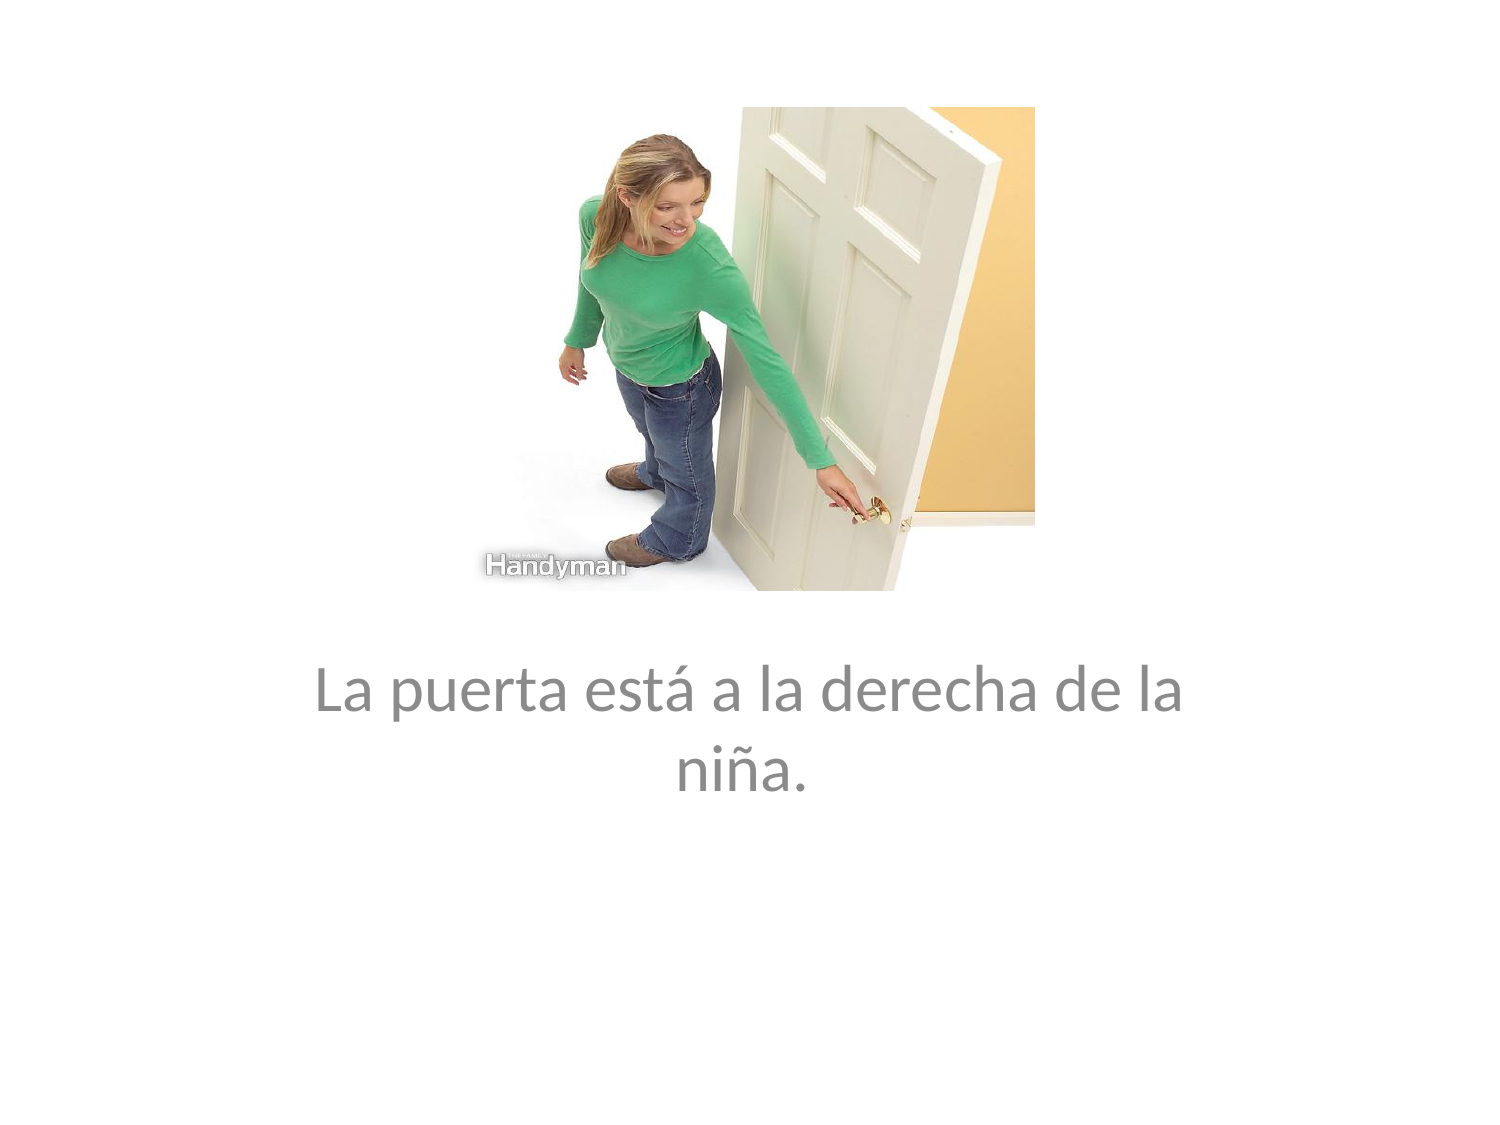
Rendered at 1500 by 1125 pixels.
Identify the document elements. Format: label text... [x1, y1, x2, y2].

picture [465, 107, 1035, 592]
subtitle La puerta está a la derecha de la niña. [225, 637, 1275, 925]
